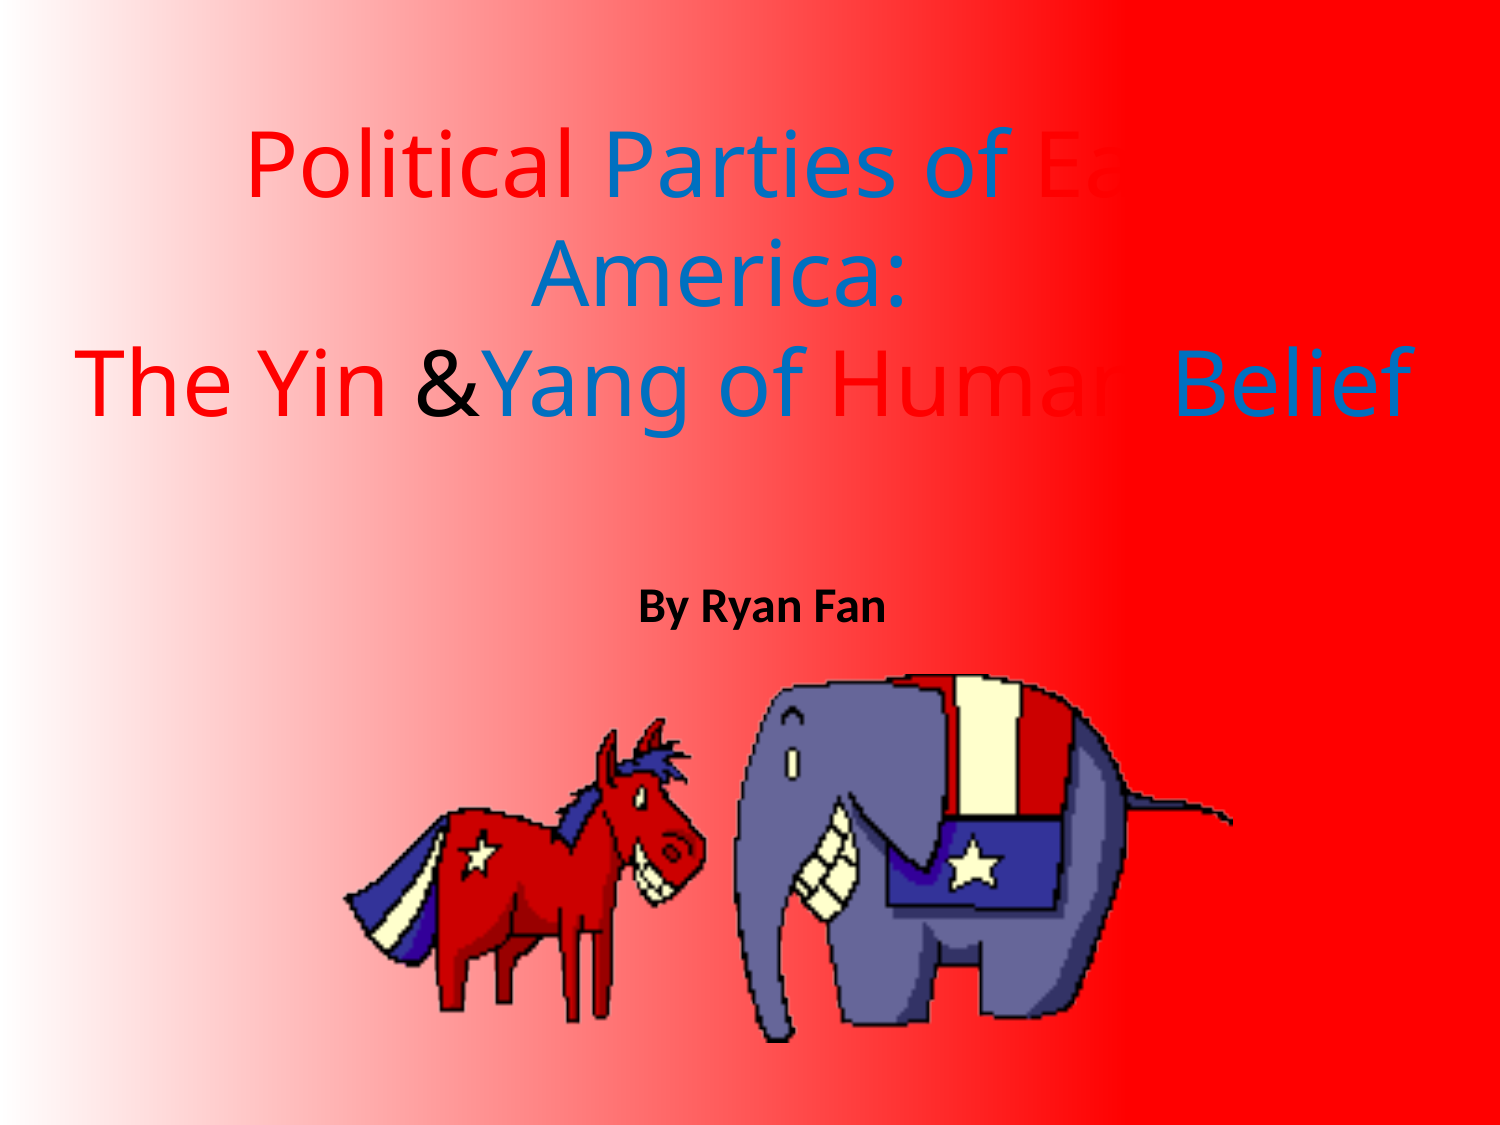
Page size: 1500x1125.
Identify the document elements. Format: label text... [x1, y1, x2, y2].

picture [325, 674, 1233, 1043]
title Political Parties of Early America: The Yin &Yang of Human Belief [37, 24, 1450, 516]
subtitle By Ryan Fan [237, 474, 1288, 763]
